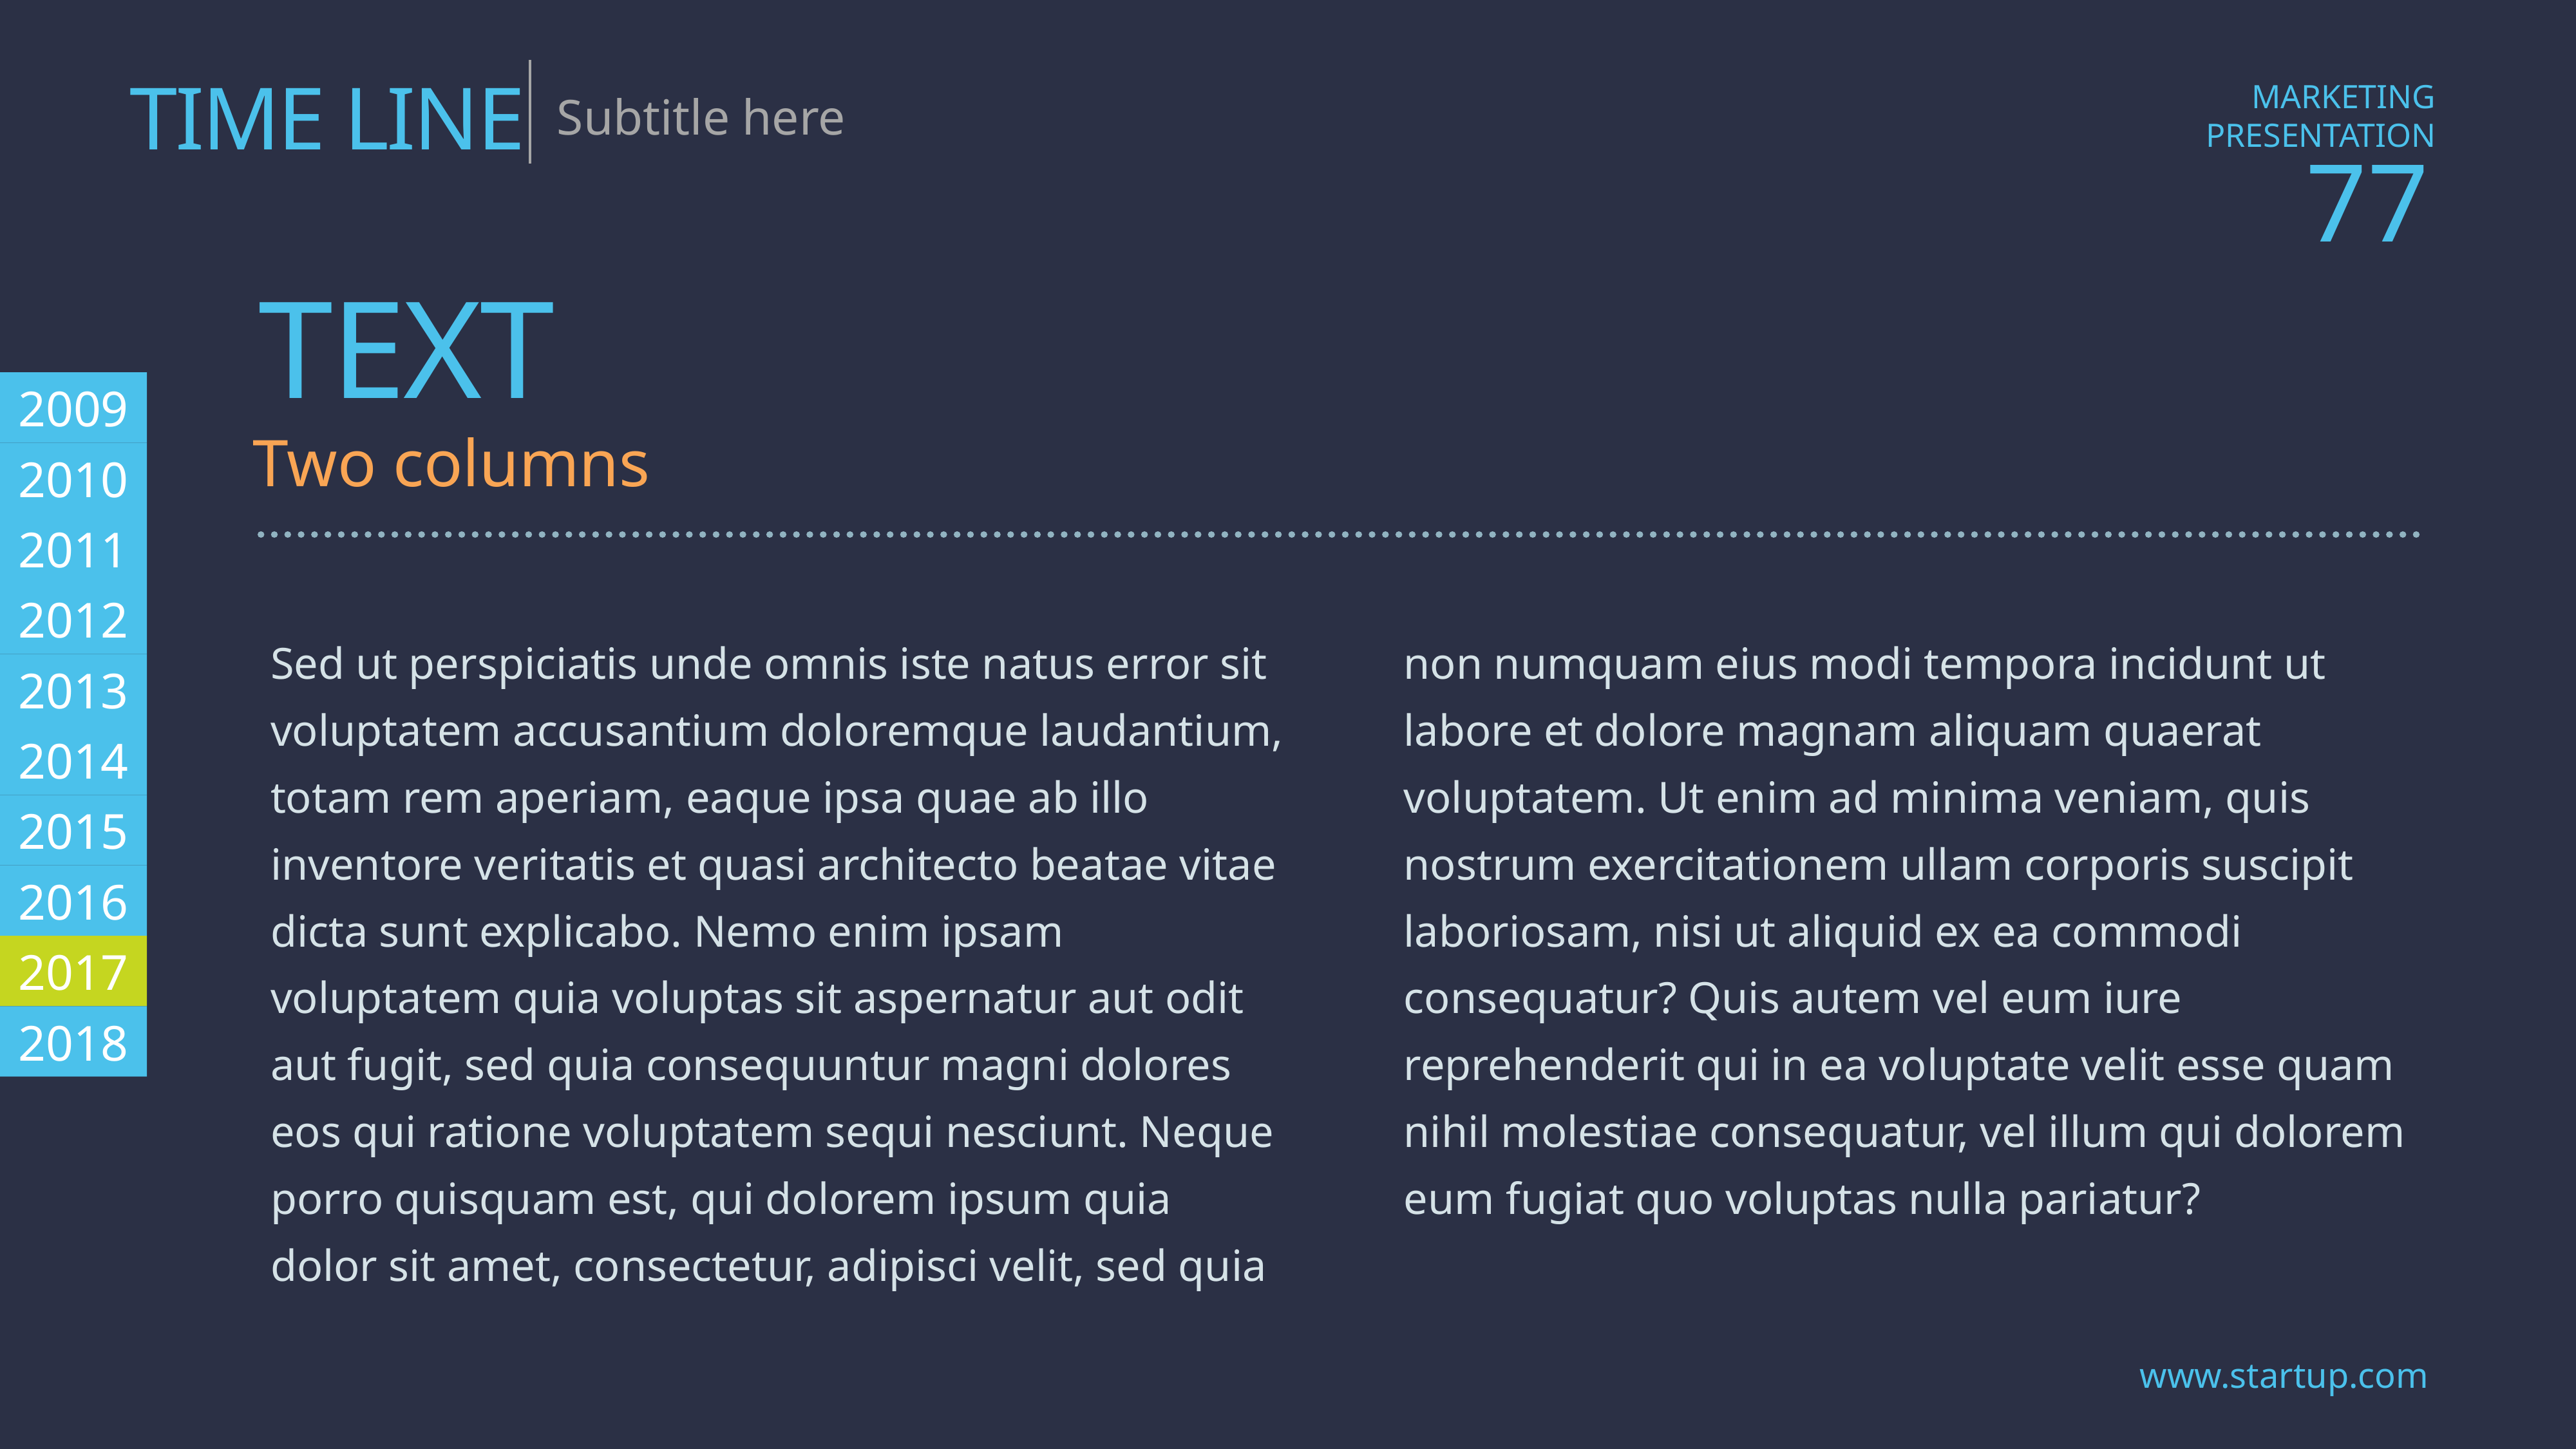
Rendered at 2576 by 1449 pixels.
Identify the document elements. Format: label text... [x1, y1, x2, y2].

text_box 2014 [0, 724, 147, 794]
text_box 2012 [0, 583, 147, 654]
text_box Sed ut perspiciatis unde omnis iste natus error sit voluptatem accusantium doloremque laudantium, totam rem aperiam, eaque ipsa quae ab illo inventore veritatis et quasi architecto beatae vitae dicta sunt explicabo. Nemo enim ipsam voluptatem quia voluptas sit aspernatur aut odit aut fugit, sed quia consequuntur magni dolores eos qui ratione voluptatem sequi nesciunt. Neque porro quisquam est, qui dolorem ipsum quia dolor sit amet, consectetur, adipisci velit, sed quia non numquam eius modi tempora incidunt ut labore et dolore magnam aliquam quaerat voluptatem. Ut enim ad minima veniam, quis nostrum exercitationem ullam corporis suscipit laboriosam, nisi ut aliquid ex ea commodi consequatur? Quis autem vel eum iure reprehenderit qui in ea voluptate velit esse quam nihil molestiae consequatur, vel illum qui dolorem eum fugiat quo voluptas nulla pariatur? [261, 616, 2433, 1263]
text_box Two columns [252, 421, 651, 499]
text_box 2018 [0, 1005, 147, 1077]
text_box 2011 [0, 513, 147, 583]
text_box 2010 [0, 442, 147, 513]
text_box 2013 [0, 654, 147, 724]
text_box 2017 [0, 935, 147, 1005]
text_box TIME LINE [129, 63, 526, 167]
text_box Subtitle here [547, 81, 855, 149]
text_box 2009 [0, 372, 147, 442]
text_box TEXT [258, 263, 555, 425]
text_box 2016 [0, 865, 147, 935]
text_box 2015 [0, 794, 147, 865]
